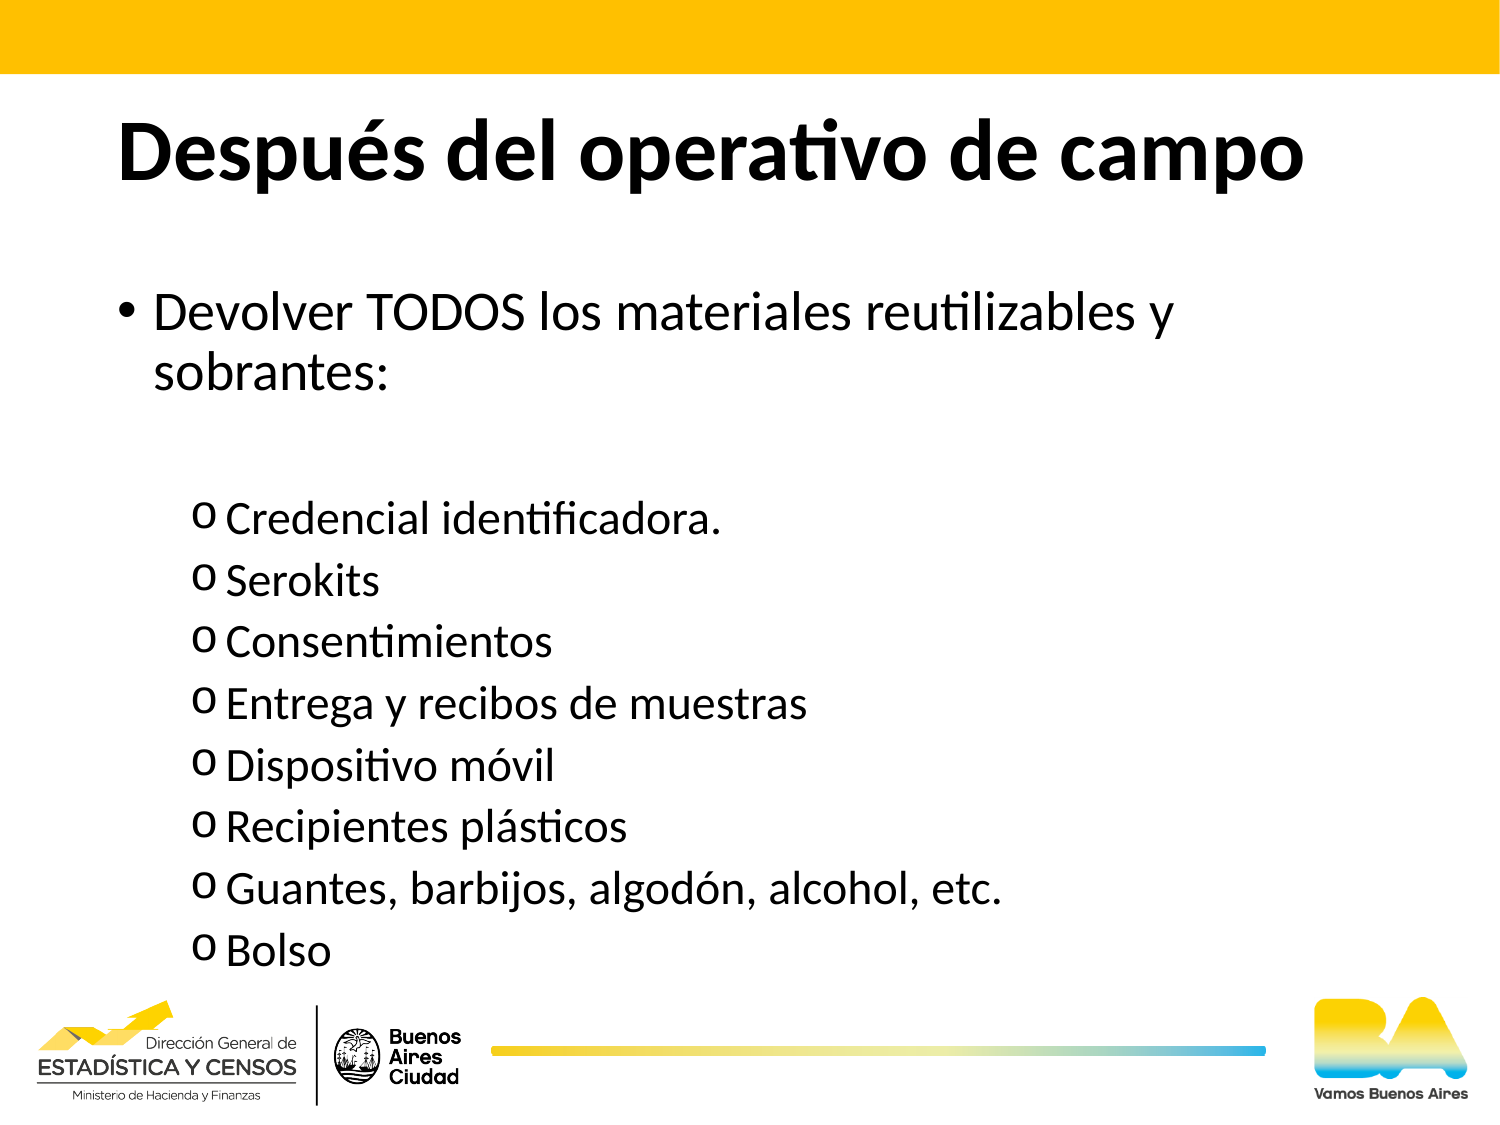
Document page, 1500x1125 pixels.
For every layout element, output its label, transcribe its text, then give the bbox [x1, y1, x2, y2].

list Devolver TODOS los materiales reutilizables y sobrantes: Credencial identificadora. Serokits Consentimientos Entrega y recibos de muestras Dispositivo móvil Recipientes plásticos Guantes, barbijos, algodón, alcohol, etc. Bolso [102, 274, 1397, 989]
picture [491, 1046, 1266, 1056]
title Después del operativo de campo [102, 96, 1397, 274]
text_box [0, 0, 1500, 75]
picture [25, 988, 488, 1112]
picture [1314, 997, 1468, 1099]
